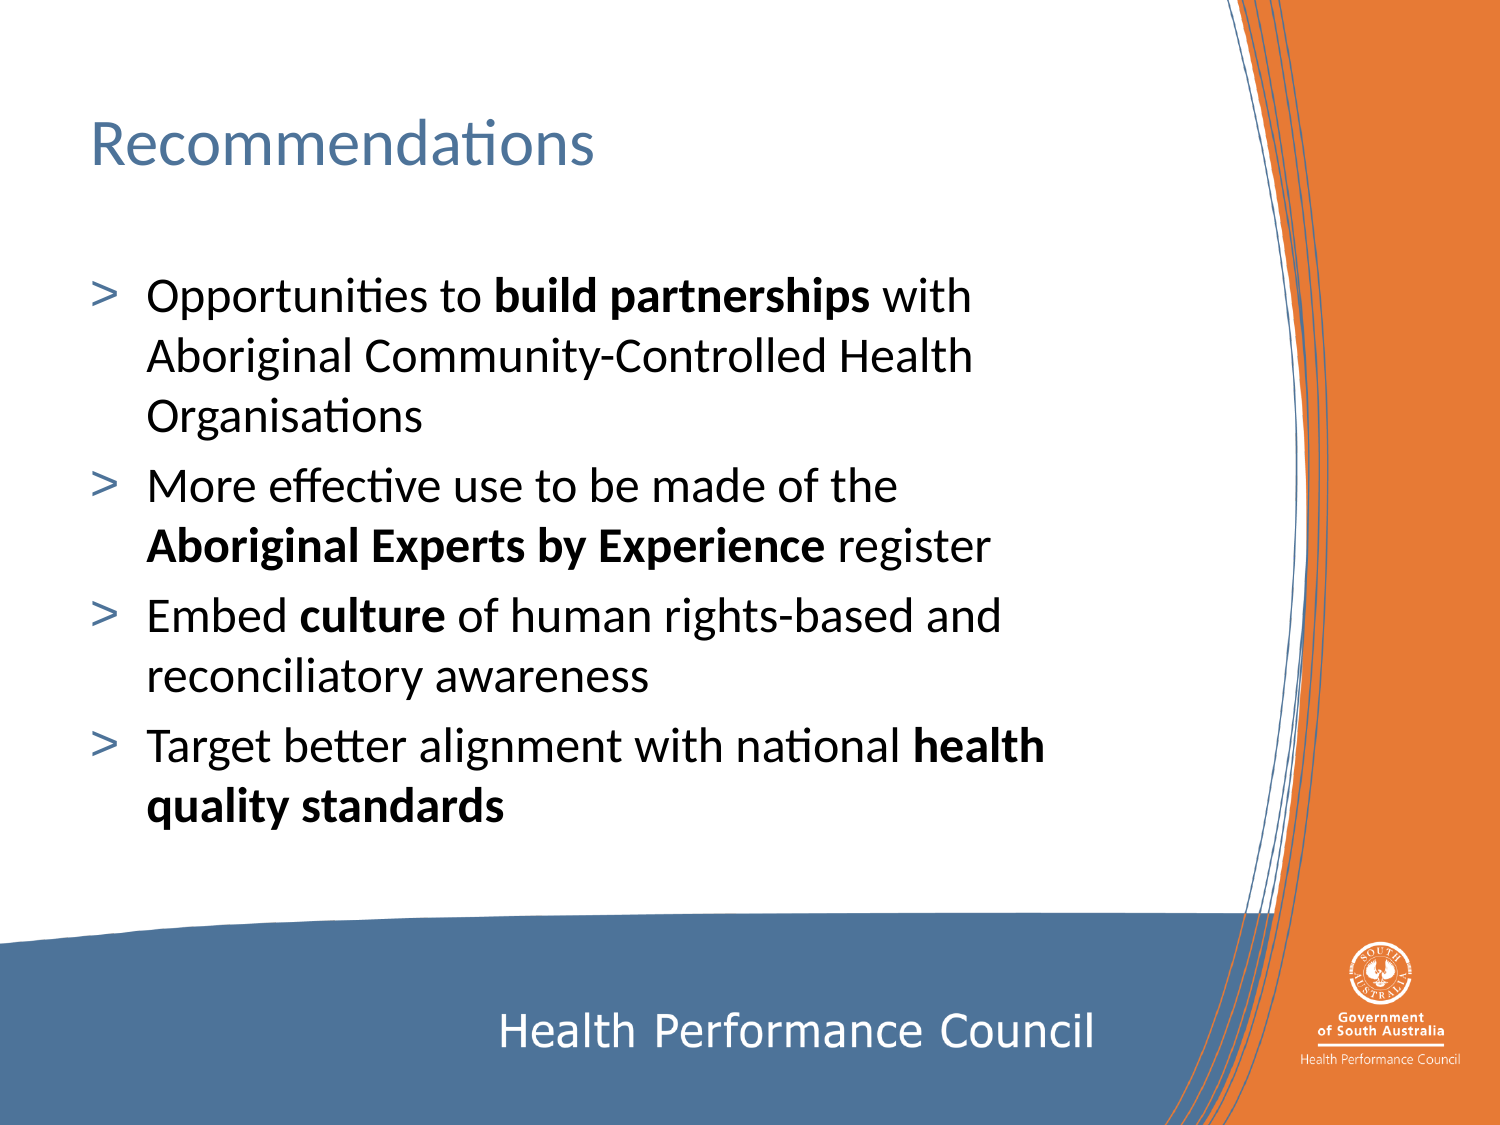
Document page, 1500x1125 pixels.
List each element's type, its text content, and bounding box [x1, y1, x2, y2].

title Recommendations [75, 45, 1103, 233]
list Opportunities to build partnerships with Aboriginal Community-Controlled Health Organisations More effective use to be made of the Aboriginal Experts by Experience register Embed culture of human rights-based and reconciliatory awareness Target better alignment with national health quality standards [75, 255, 1103, 906]
picture [0, 0, 1500, 1125]
